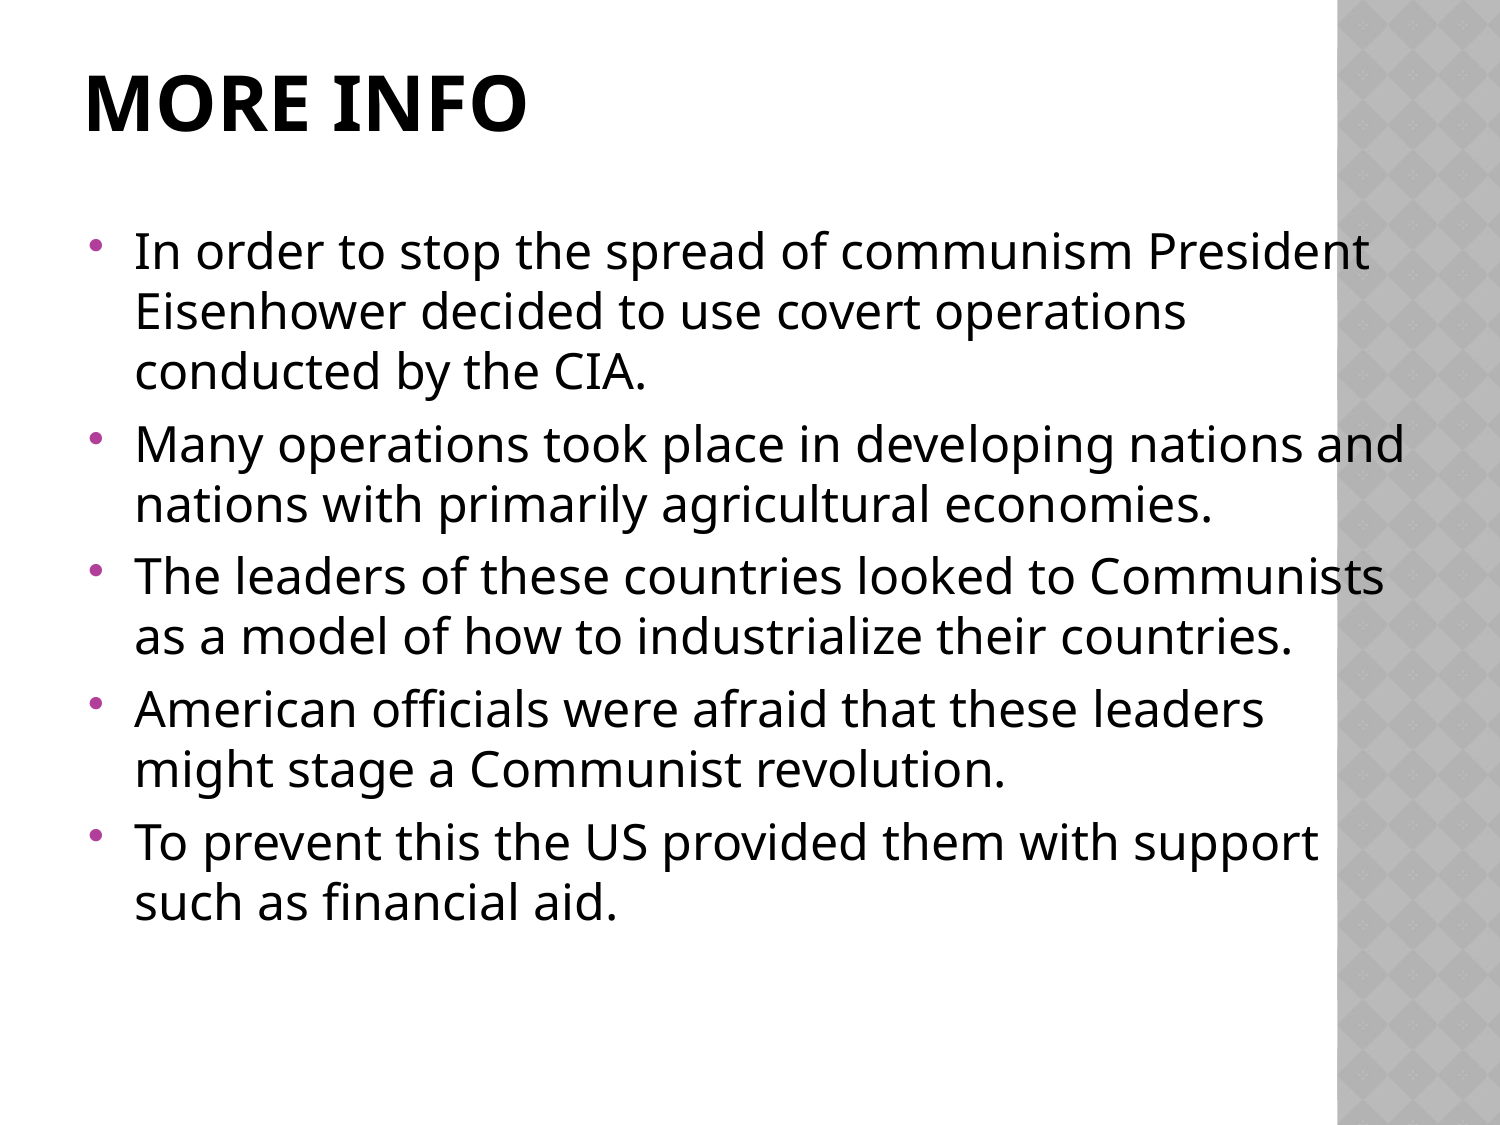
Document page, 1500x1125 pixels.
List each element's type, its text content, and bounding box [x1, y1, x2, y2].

title More Info [75, 52, 1263, 212]
list In order to stop the spread of communism President Eisenhower decided to use covert operations conducted by the CIA. Many operations took place in developing nations and nations with primarily agricultural economies. The leaders of these countries looked to Communists as a model of how to industrialize their countries. American officials were afraid that these leaders might stage a Communist revolution. To prevent this the US provided them with support such as financial aid. [75, 212, 1425, 955]
